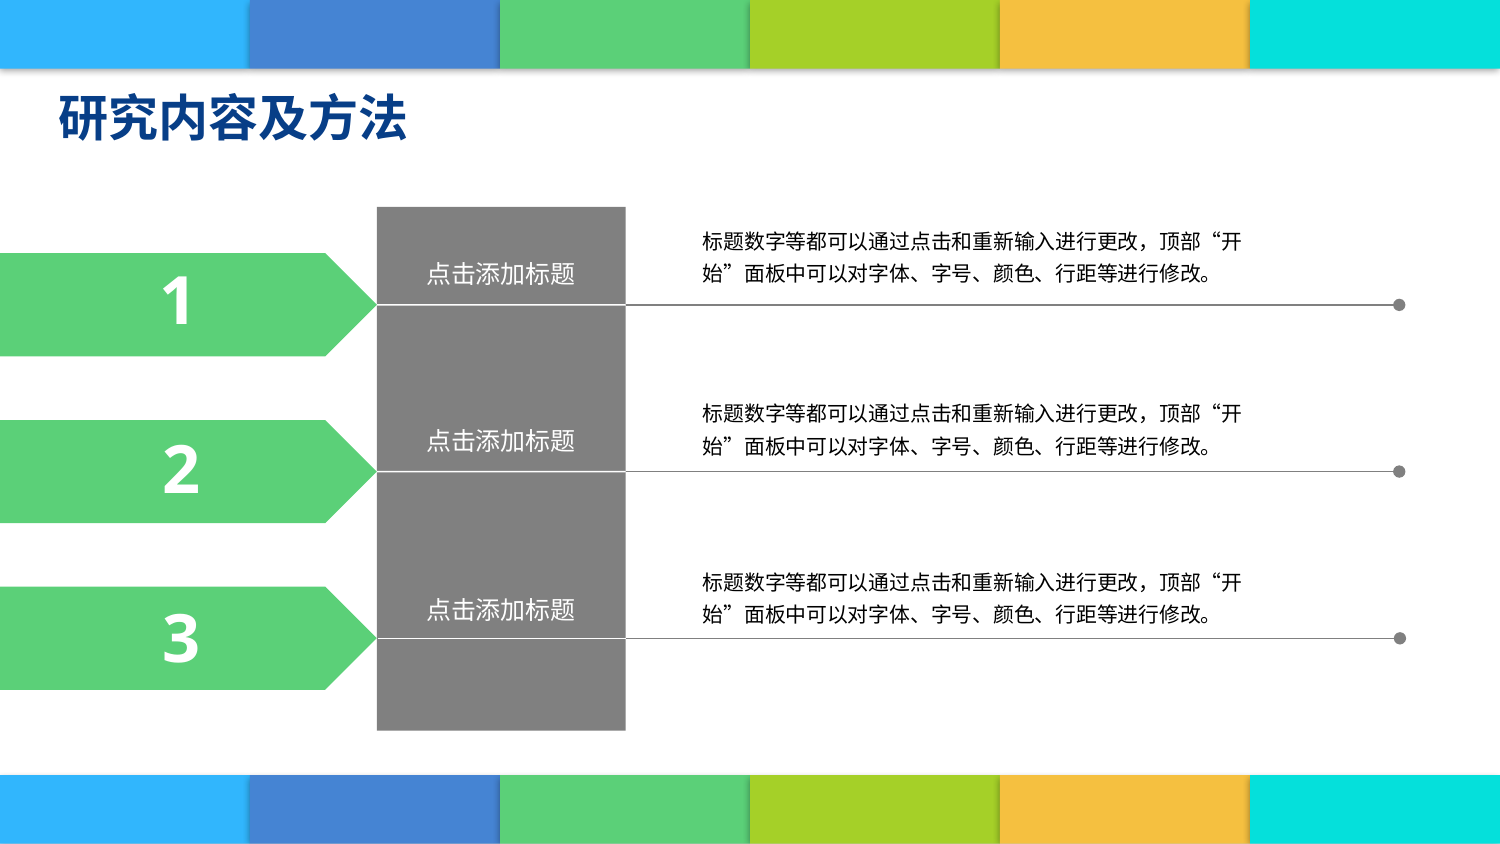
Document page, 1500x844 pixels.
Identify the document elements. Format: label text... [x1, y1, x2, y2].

text_box [0, 417, 379, 526]
text_box [375, 205, 628, 304]
text_box [375, 310, 628, 470]
text_box 2 [147, 419, 215, 514]
text_box 3 [147, 587, 215, 683]
text_box 研究内容及方法 [43, 78, 571, 154]
text_box 点击添加标题 [411, 586, 591, 632]
text_box 标题数字等都可以通过点击和重新输入进行更改，顶部“开始”面板中可以对字体、字号、颜色、行距等进行修改。 [687, 213, 1269, 293]
text_box [0, 584, 379, 692]
text_box 点击添加标题 [411, 251, 591, 296]
text_box 标题数字等都可以通过点击和重新输入进行更改，顶部“开始”面板中可以对字体、字号、颜色、行距等进行修改。 [687, 386, 1269, 466]
text_box [375, 642, 628, 733]
text_box [0, 251, 379, 359]
text_box 点击添加标题 [411, 417, 591, 463]
text_box [375, 477, 628, 637]
text_box 标题数字等都可以通过点击和重新输入进行更改，顶部“开始”面板中可以对字体、字号、颜色、行距等进行修改。 [687, 554, 1269, 635]
text_box 1 [145, 250, 214, 345]
